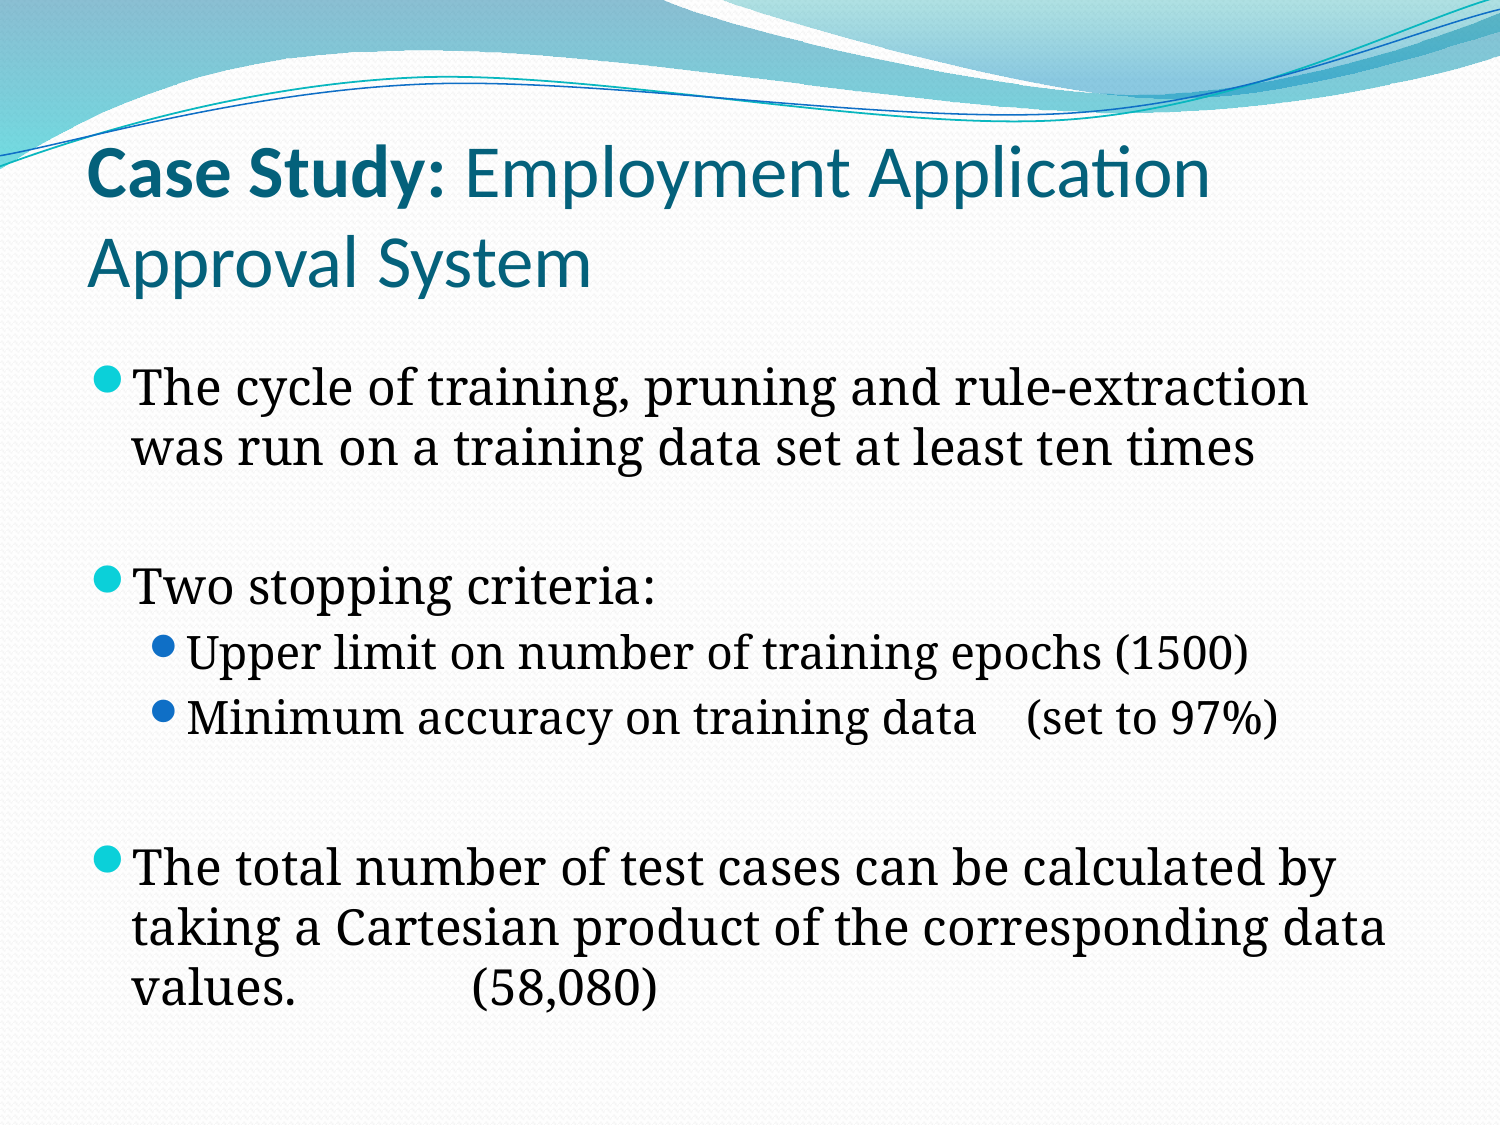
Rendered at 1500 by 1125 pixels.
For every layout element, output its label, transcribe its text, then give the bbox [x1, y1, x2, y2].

title Case Study: Employment Application Approval System [87, 115, 1438, 303]
list The cycle of training, pruning and rule-extraction was run on a training data set at least ten times Two stopping criteria: Upper limit on number of training epochs (1500) Minimum accuracy on training data (set to 97%) The total number of test cases can be calculated by taking a Cartesian product of the corresponding data values. (58,080) [75, 317, 1425, 1038]
